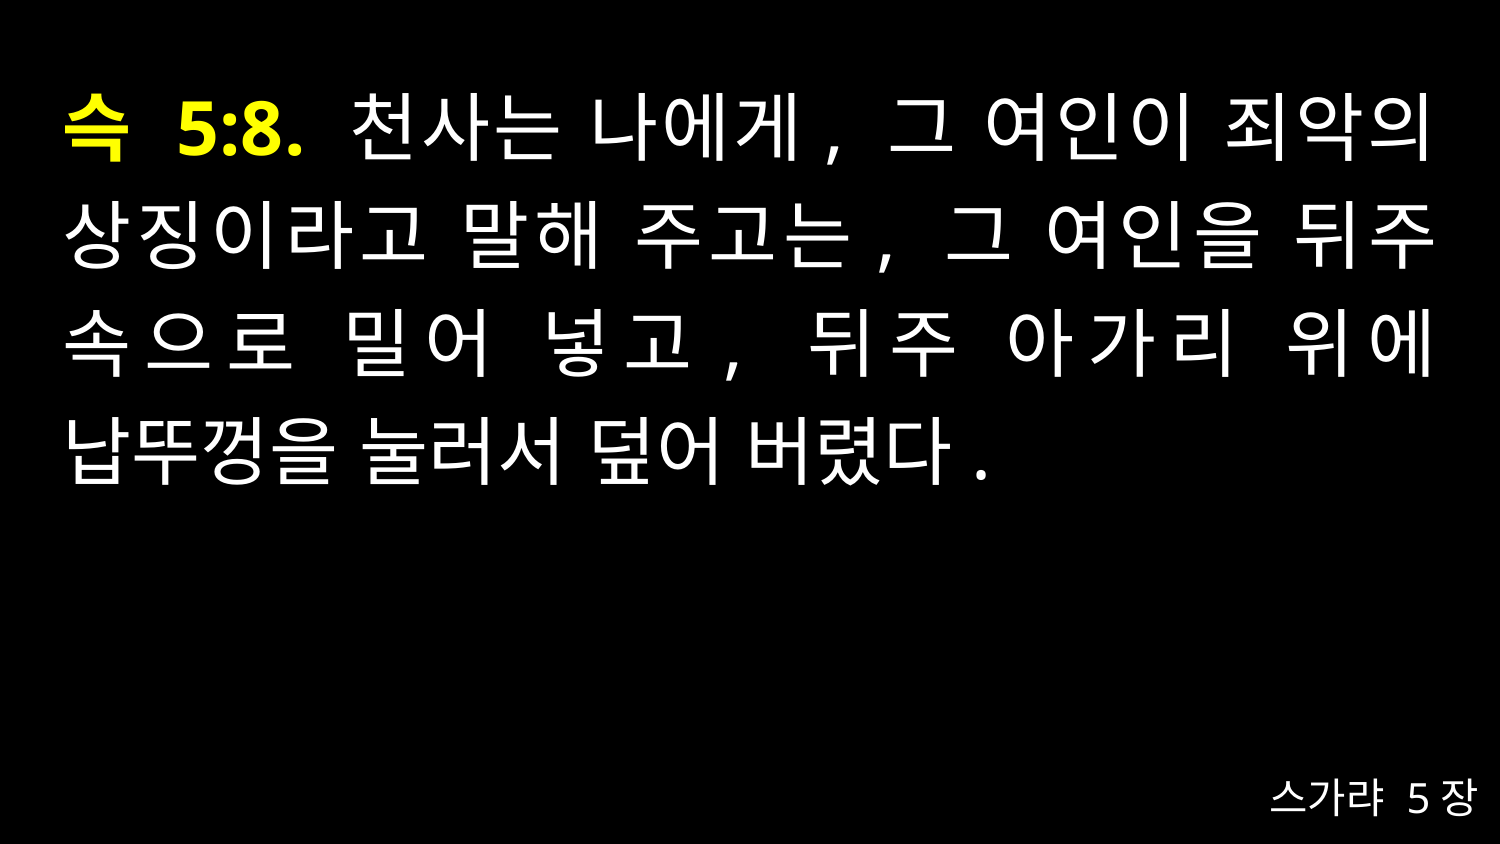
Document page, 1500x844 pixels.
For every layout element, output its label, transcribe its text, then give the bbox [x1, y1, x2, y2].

subtitle 스가랴 5장 [916, 770, 1500, 844]
title 슥 5:8. 천사는 나에게, 그 여인이 죄악의 상징이라고 말해 주고는, 그 여인을 뒤주 속으로 밀어 넣고, 뒤주 아가리 위에 납뚜껑을 눌러서 덮어 버렸다. [0, 0, 1500, 844]
